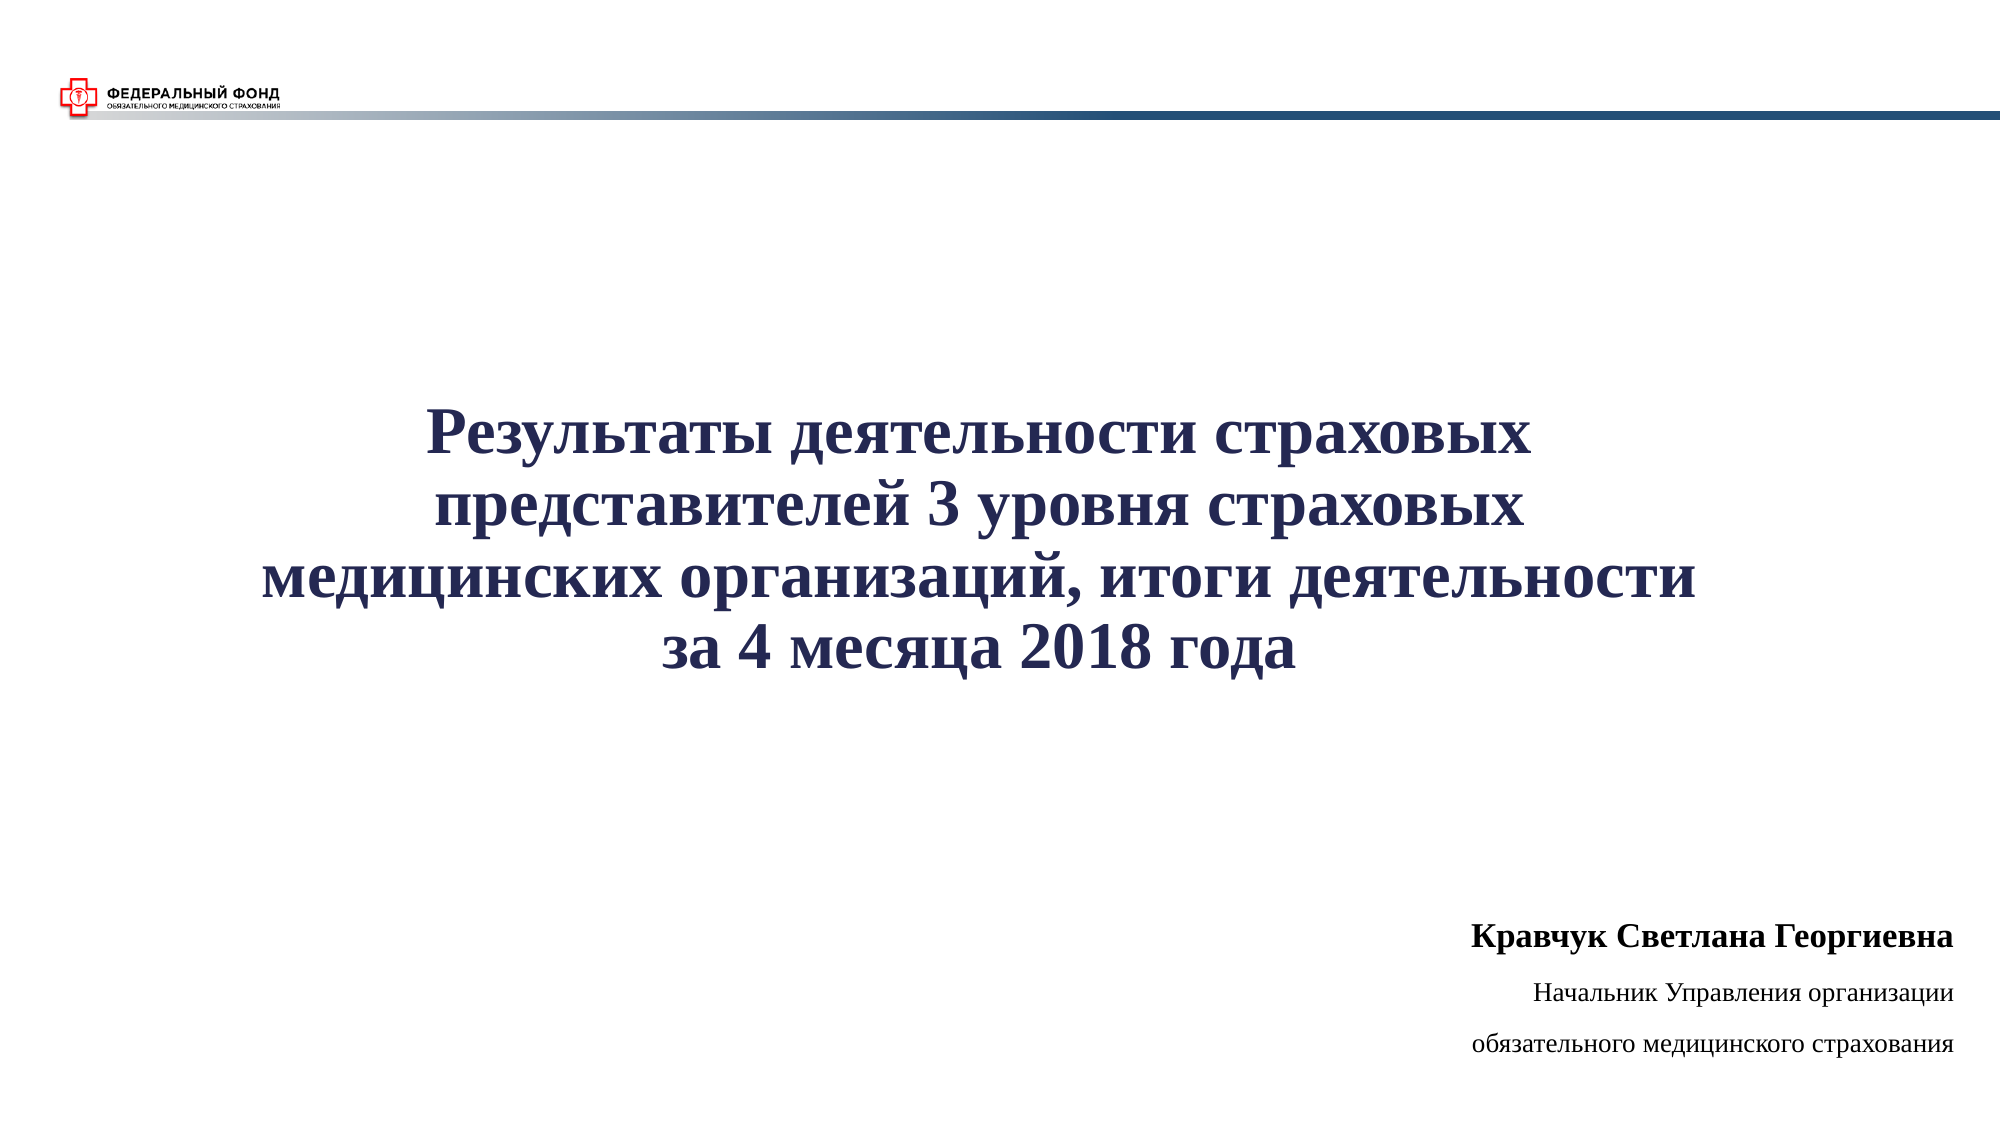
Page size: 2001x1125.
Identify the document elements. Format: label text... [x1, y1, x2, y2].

picture [58, 78, 280, 120]
subtitle Кравчук Светлана Георгиевна Начальник Управления организации обязательного медицинского страхования [469, 898, 1970, 1068]
title Результаты деятельности страховых представителей 3 уровня страховых медицинских организаций, итоги деятельности за 4 месяца 2018 года [230, 343, 1731, 736]
